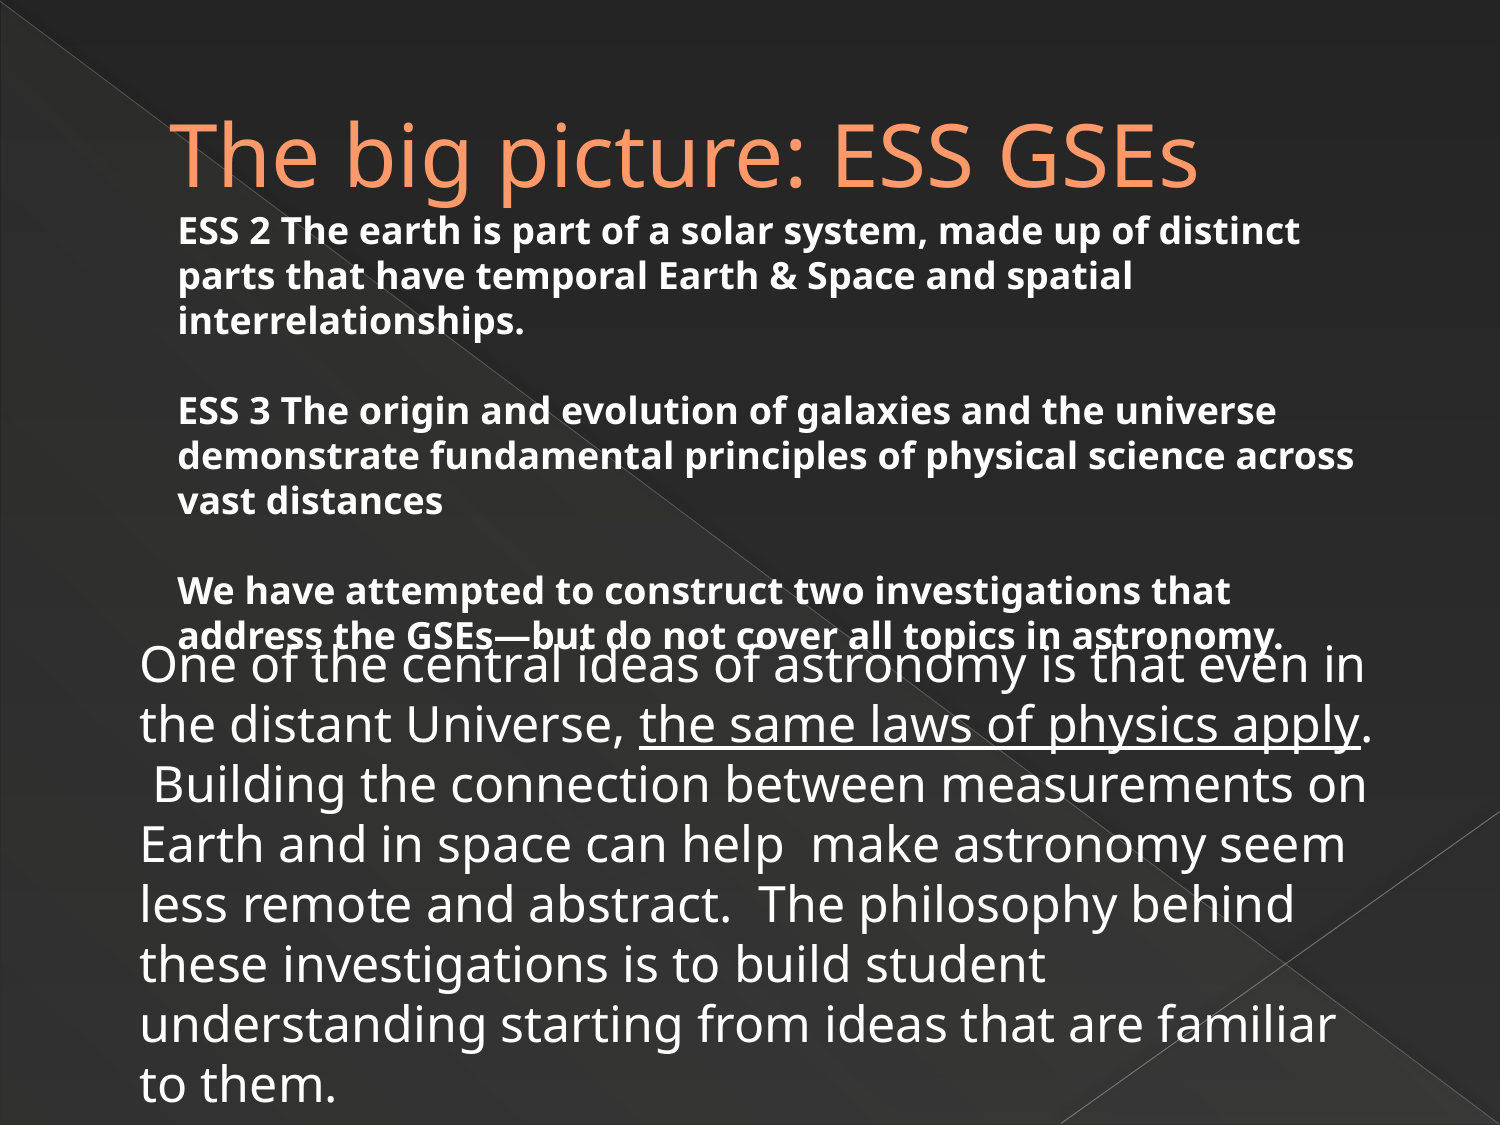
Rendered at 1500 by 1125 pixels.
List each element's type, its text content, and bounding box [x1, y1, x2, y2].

text_box ESS 2 The earth is part of a solar system, made up of distinct parts that have temporal Earth & Space and spatial interrelationships. ESS 3 The origin and evolution of galaxies and the universe demonstrate fundamental principles of physical science across vast distances We have attempted to construct two investigations that address the GSEs—but do not cover all topics in astronomy. [162, 199, 1400, 624]
text_box One of the central ideas of astronomy is that even in the distant Universe, the same laws of physics apply. Building the connection between measurements on Earth and in space can help make astronomy seem less remote and abstract. The philosophy behind these investigations is to build student understanding starting from ideas that are familiar to them. [124, 624, 1400, 1120]
title The big picture: ESS GSEs [75, 37, 1425, 267]
